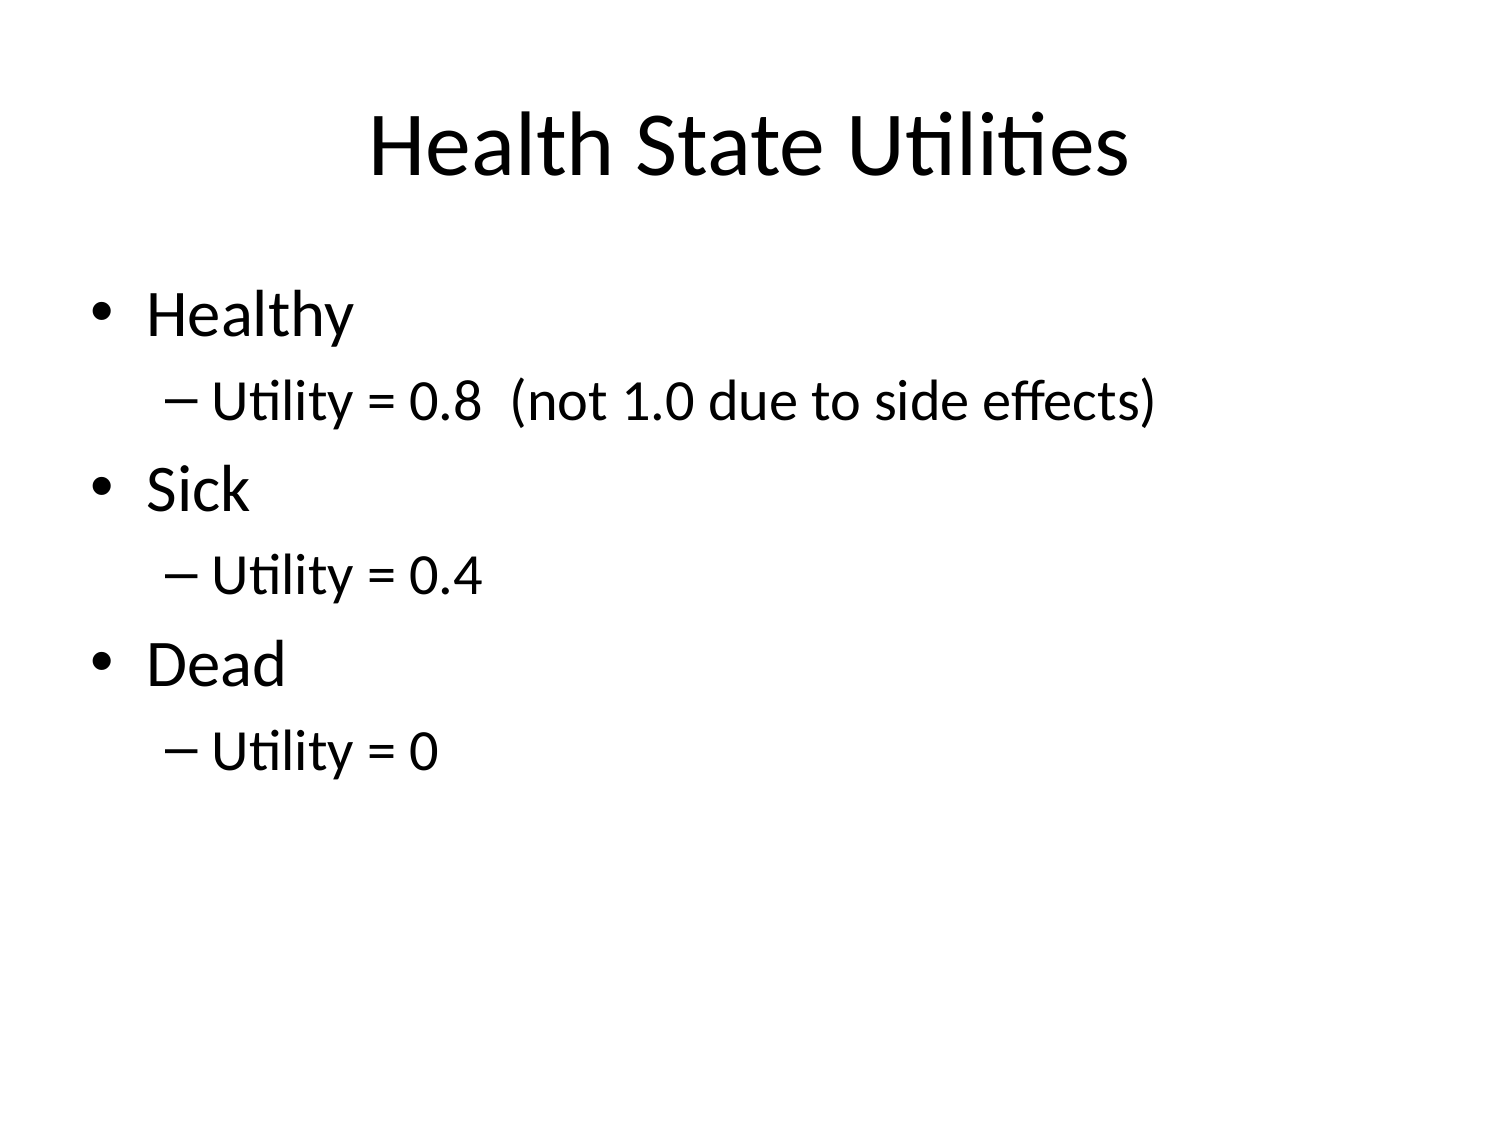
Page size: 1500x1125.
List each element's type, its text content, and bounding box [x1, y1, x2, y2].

title Health State Utilities [75, 45, 1425, 233]
list Healthy Utility = 0.8 (not 1.0 due to side effects) Sick Utility = 0.4 Dead Utility = 0 [75, 262, 1425, 1005]
